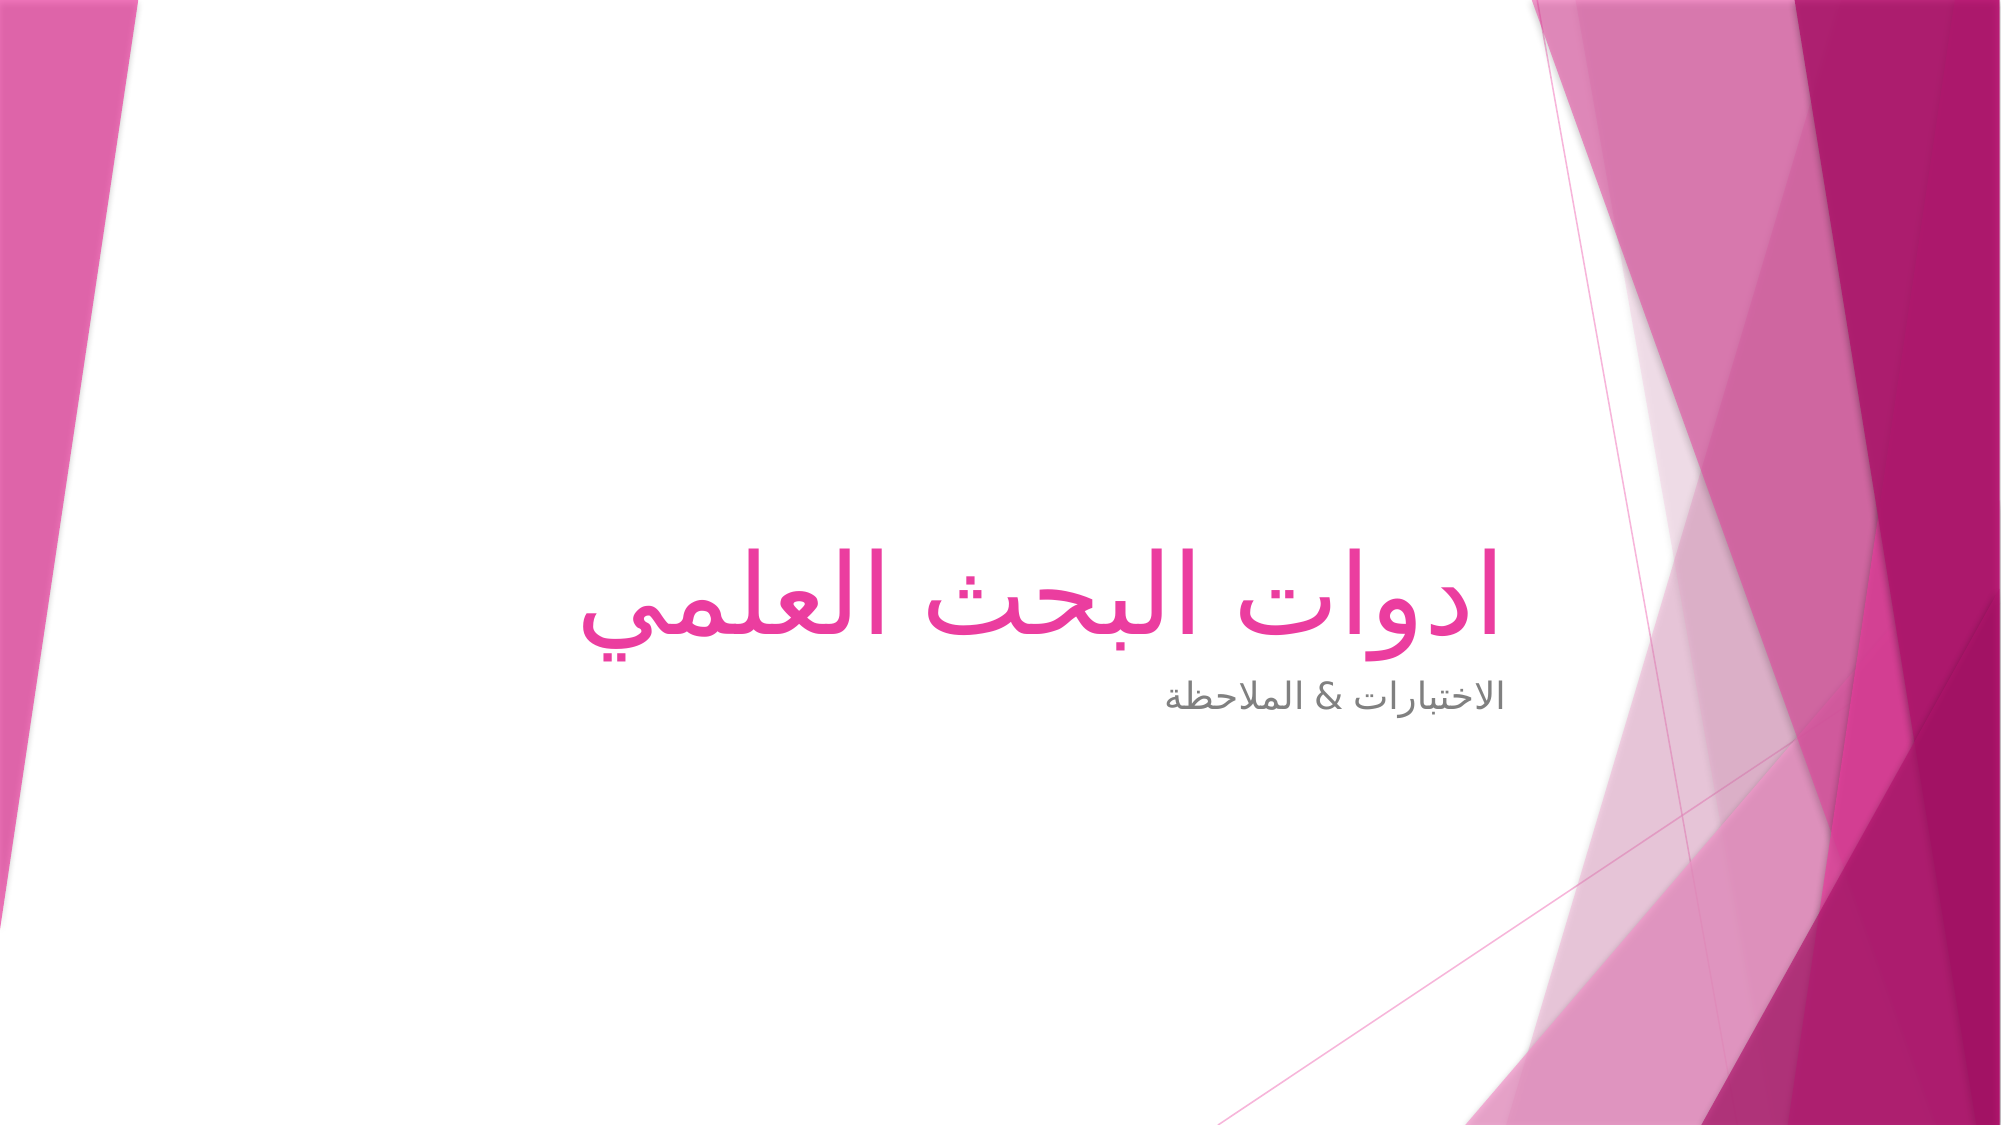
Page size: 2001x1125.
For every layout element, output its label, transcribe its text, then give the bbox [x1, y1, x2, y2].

title ادوات البحث العلمي [247, 394, 1522, 664]
subtitle الاختبارات & الملاحظة [247, 664, 1522, 845]
